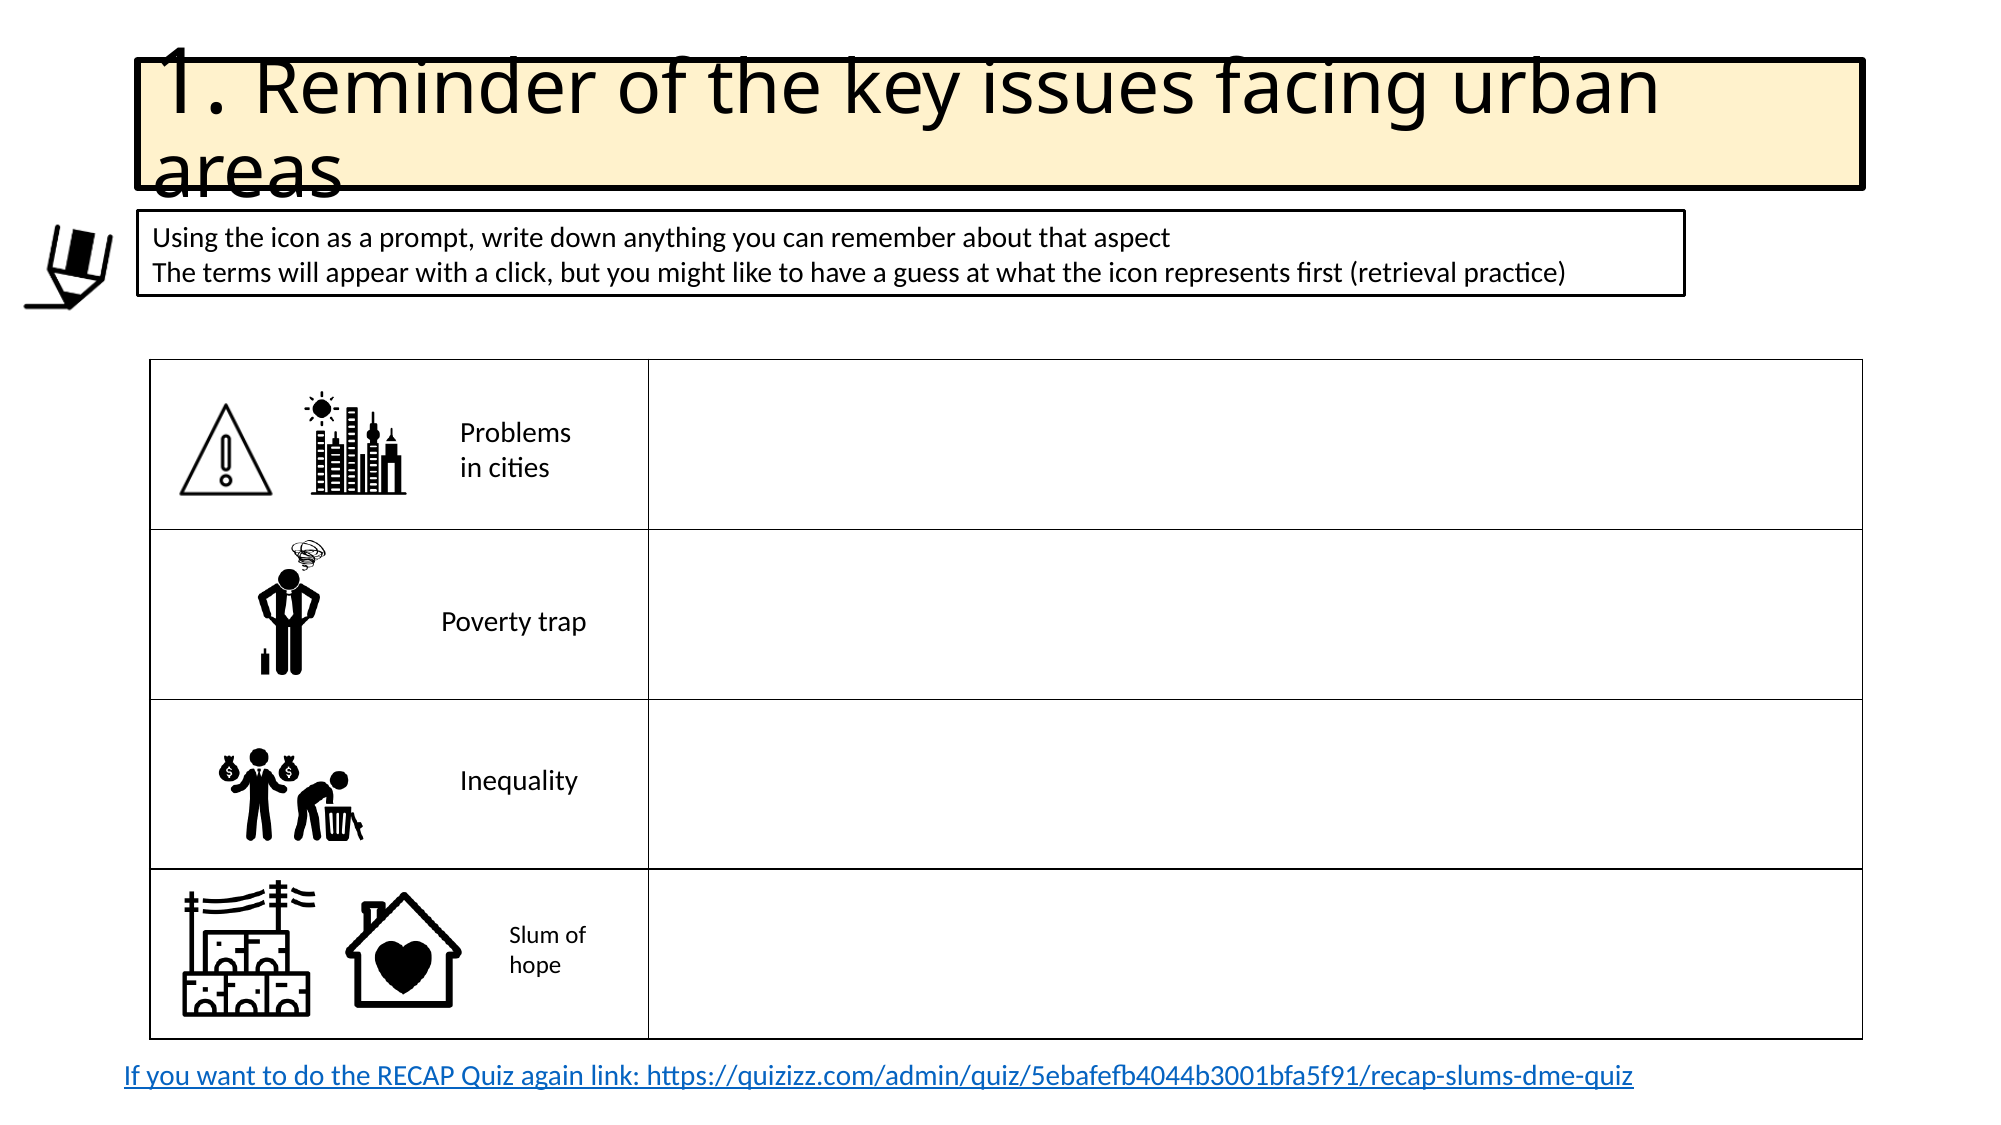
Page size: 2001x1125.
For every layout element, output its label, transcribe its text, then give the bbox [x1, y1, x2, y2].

table_cell [649, 530, 1862, 699]
table_header [649, 360, 1862, 529]
picture [302, 389, 408, 496]
text_box Using the icon as a prompt, write down anything you can remember about that aspect The terms will appear with a click, but you might like to have a guess at what the icon represents first (retrieval practice) [137, 210, 1685, 296]
text_box Slum of hope [494, 911, 607, 987]
picture [215, 718, 367, 870]
picture [173, 875, 319, 1021]
picture [12, 210, 125, 323]
text_box If you want to do the RECAP Quiz again link: https://quizizz.com/admin/quiz/5ebafefb4044b3001bfa5f91/recap-slums-dme-quiz [109, 1048, 1686, 1099]
table_cell [649, 700, 1862, 868]
text_box Inequality [445, 753, 610, 804]
picture [224, 540, 359, 675]
picture [173, 397, 279, 502]
table_header [151, 360, 648, 529]
picture [325, 872, 481, 1027]
title 1. Reminder of the key issues facing urban areas [137, 59, 1863, 189]
table_cell [151, 530, 648, 699]
table_cell [649, 870, 1862, 1038]
table_cell [151, 870, 648, 1038]
table_cell [151, 700, 648, 868]
text_box Problems in cities [445, 406, 610, 492]
text_box Poverty trap [426, 595, 607, 646]
